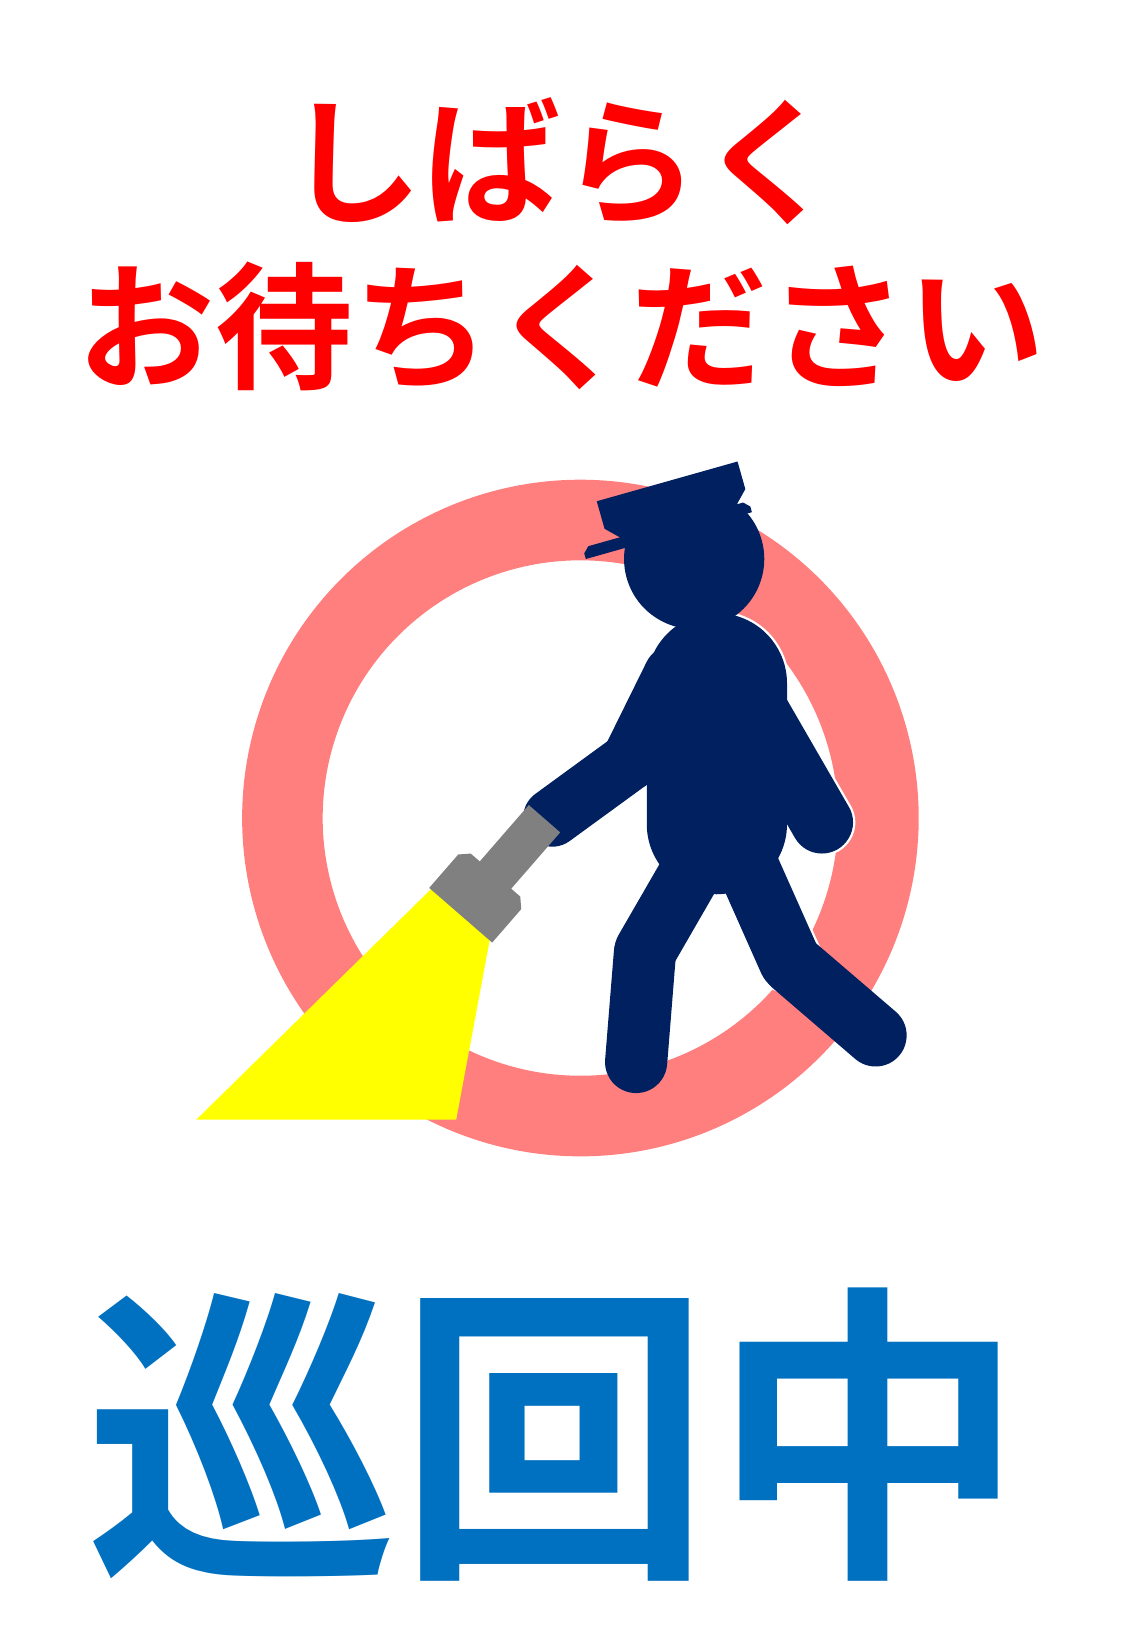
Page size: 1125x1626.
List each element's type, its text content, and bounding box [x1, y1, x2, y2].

text_box しばらく お待ちください [30, 68, 1093, 414]
text_box 巡回中 [0, 1233, 1125, 1624]
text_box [195, 479, 919, 1157]
